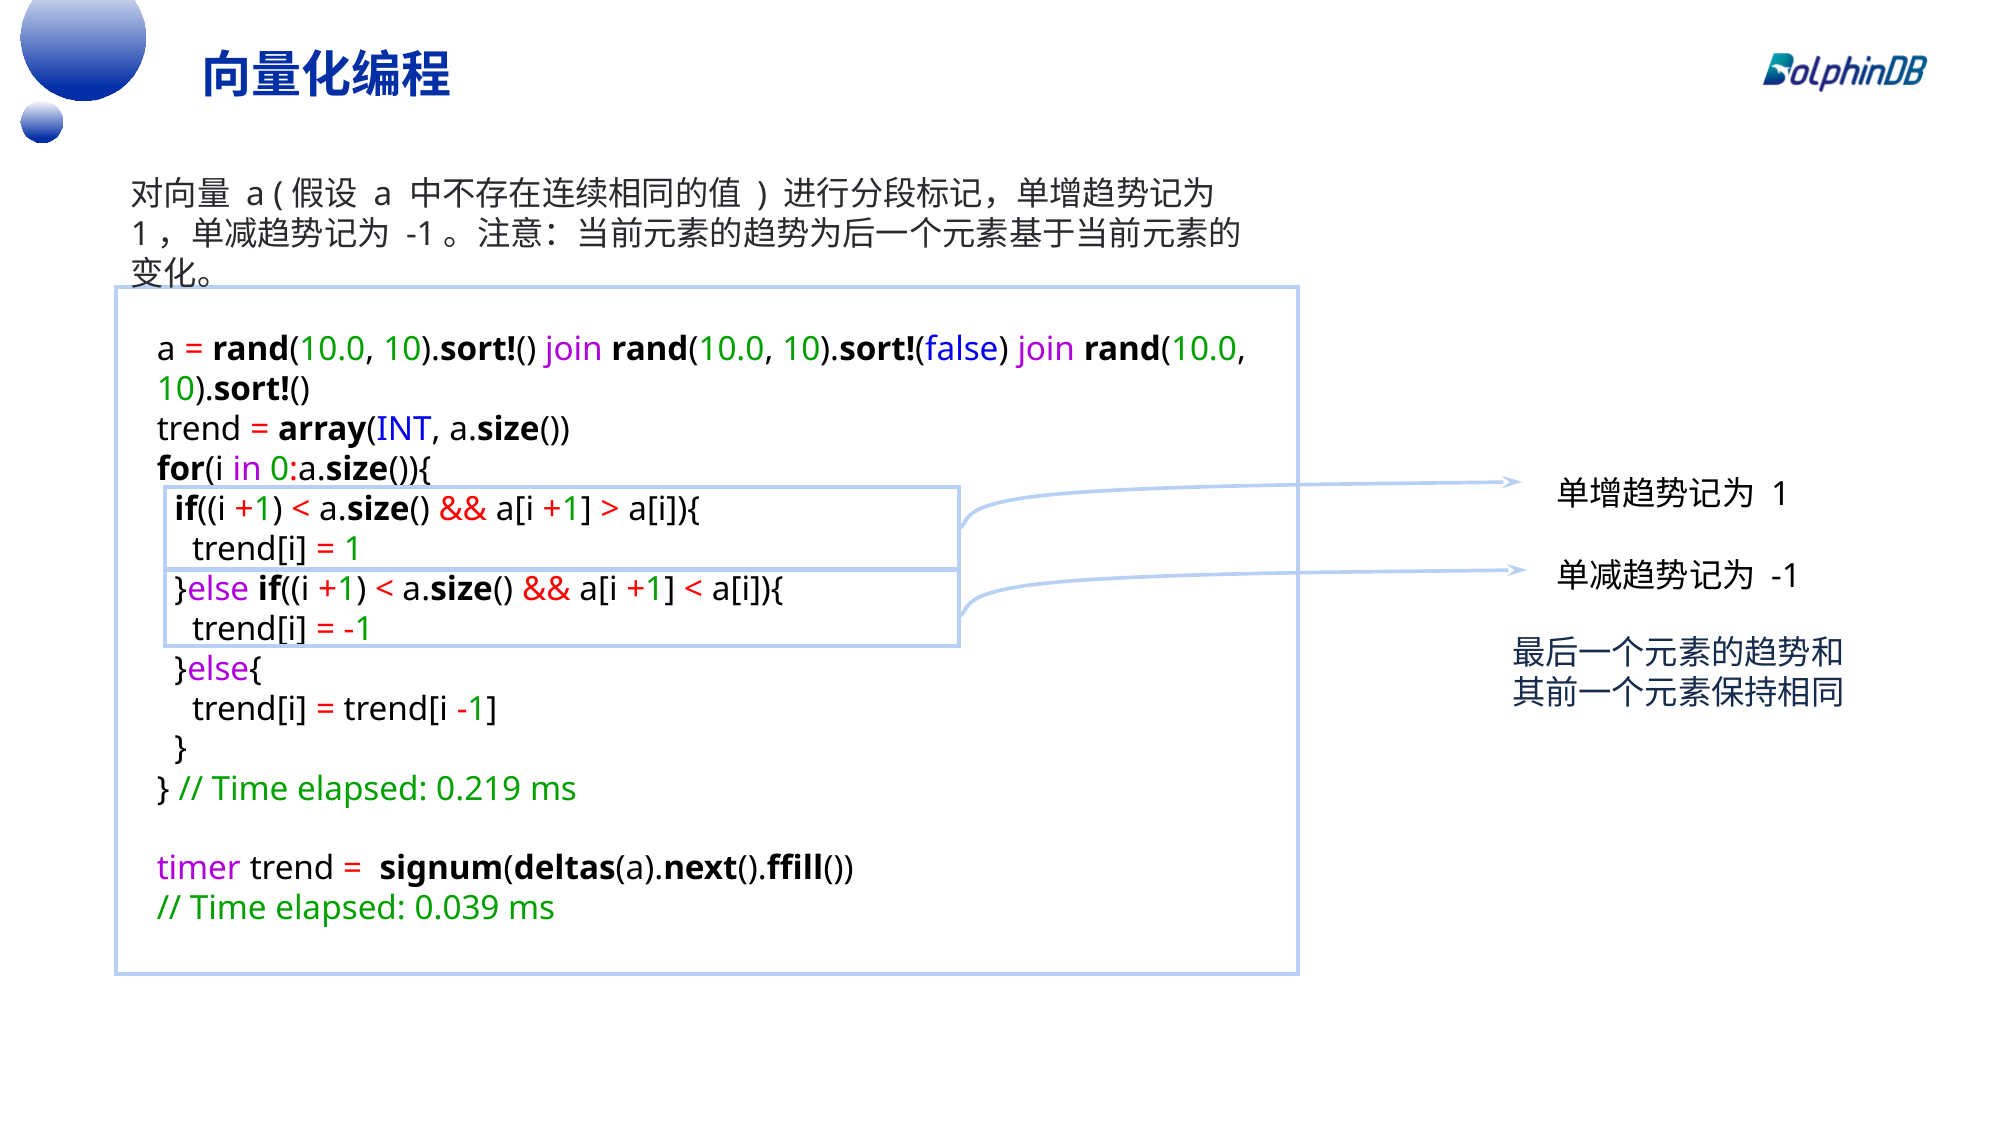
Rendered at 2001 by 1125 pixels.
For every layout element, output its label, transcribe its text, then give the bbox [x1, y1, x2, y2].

text_box [19, 0, 147, 102]
picture [1755, 47, 1929, 93]
text_box [115, 286, 1299, 975]
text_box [142, 320, 1885, 942]
text_box [19, 99, 64, 144]
text_box 向量化编程 [163, 35, 620, 110]
text_box 对向量 a (假设 a 中不存在连续相同的值 ) 进行分段标记，单增趋势记为 1，单减趋势记为 -1。注意：当前元素的趋势为后一个元素基于当前元素的变化。 [116, 164, 1264, 300]
